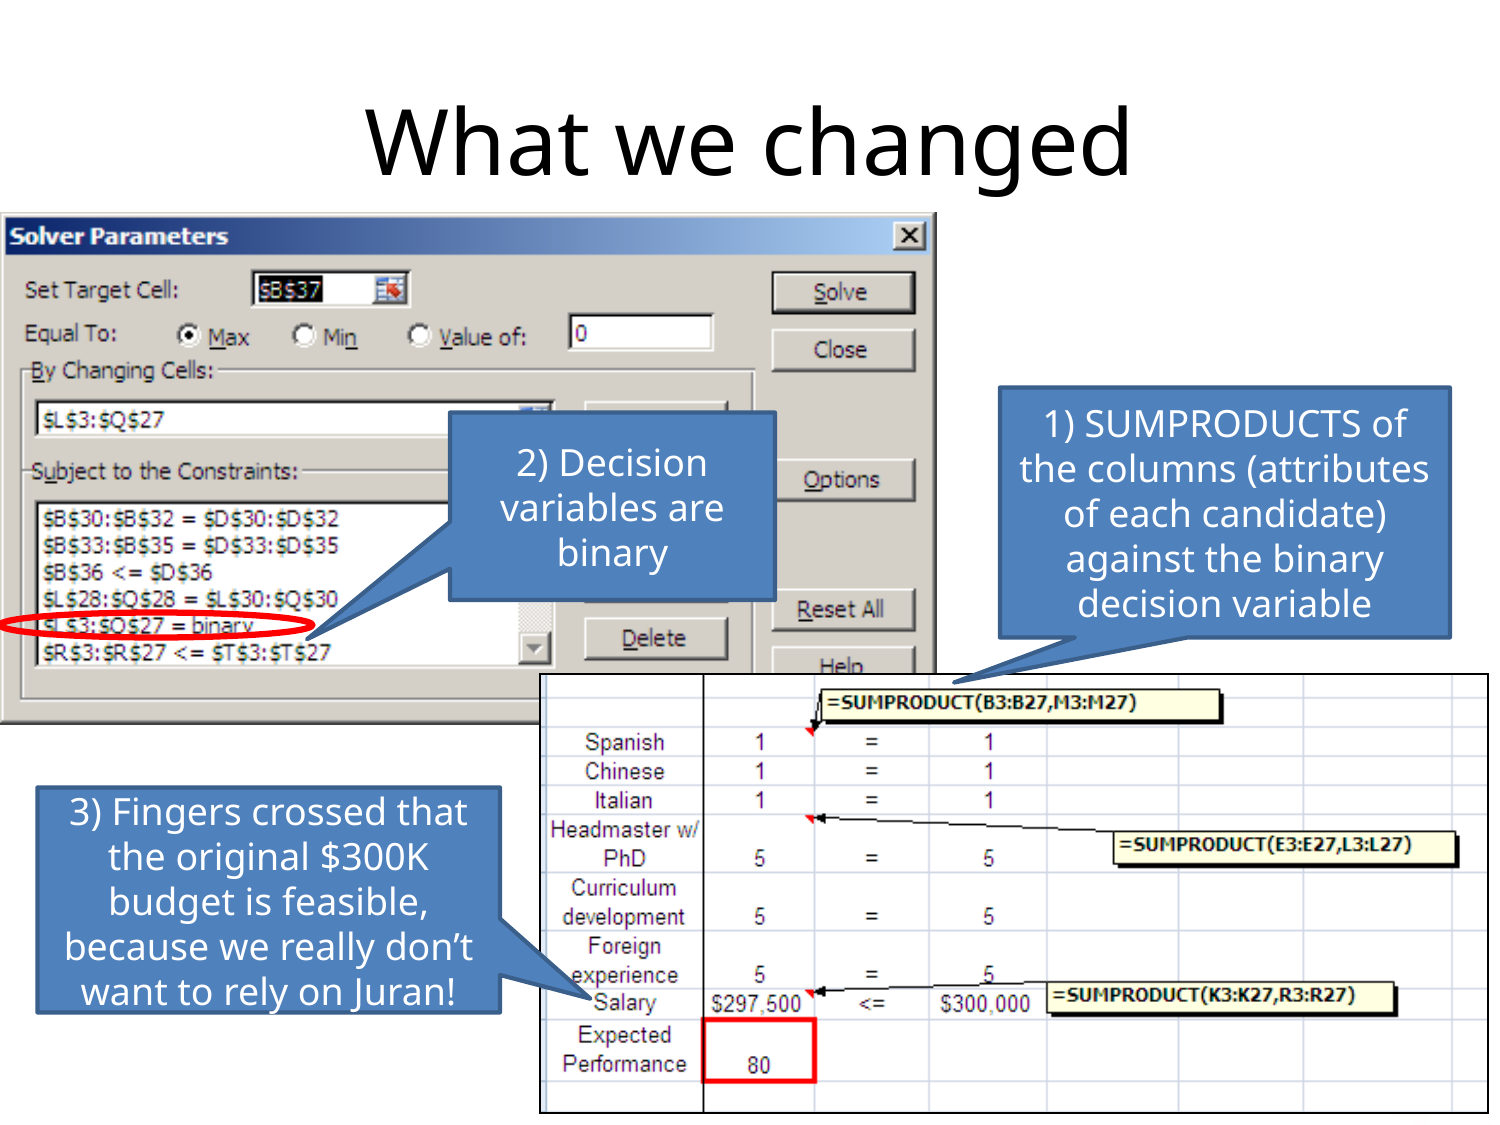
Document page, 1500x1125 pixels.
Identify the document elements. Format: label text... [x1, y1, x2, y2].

title What we changed [75, 45, 1425, 233]
text_box 3) Fingers crossed that the original $300K budget is feasible, because we really don’t want to rely on Juran! [35, 785, 535, 1015]
picture [0, 212, 1488, 1113]
picture [1212, 754, 1500, 1125]
text_box 1) SUMPRODUCTS of the columns (attributes of each candidate) against the binary decision variable [973, 385, 1453, 673]
